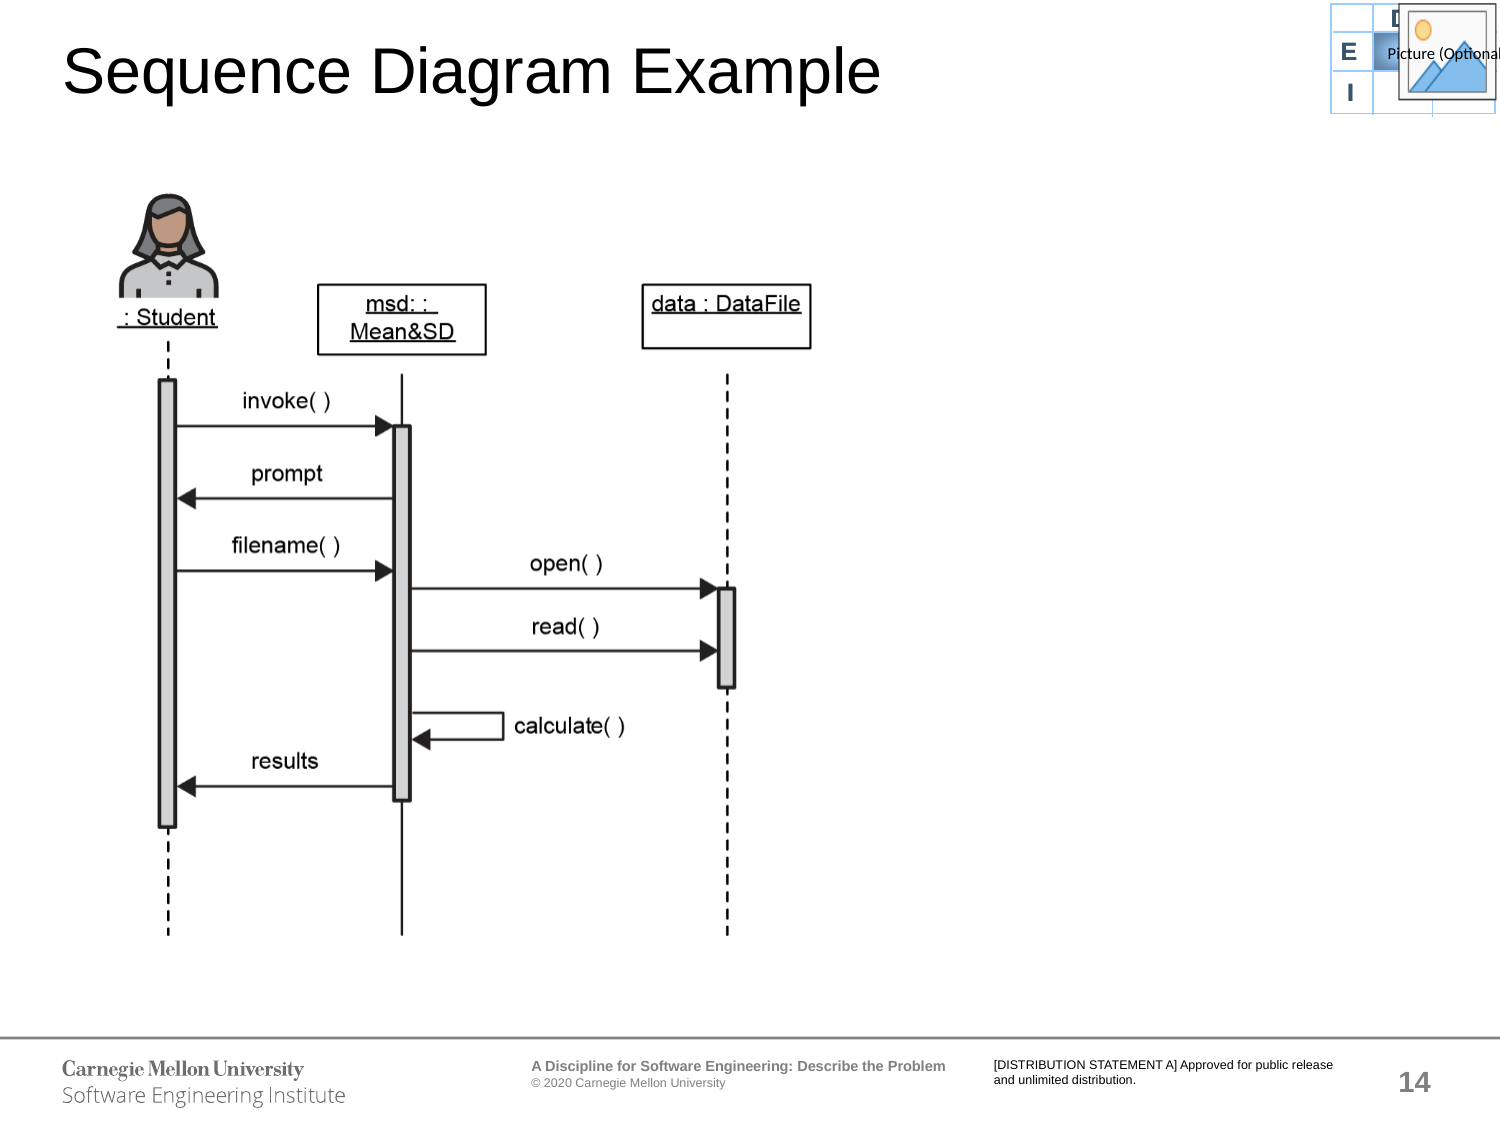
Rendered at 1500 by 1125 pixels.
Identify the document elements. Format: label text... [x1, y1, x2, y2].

picture [1329, 0, 1500, 119]
title Sequence Diagram Example [62, 37, 1338, 182]
picture [79, 177, 839, 962]
